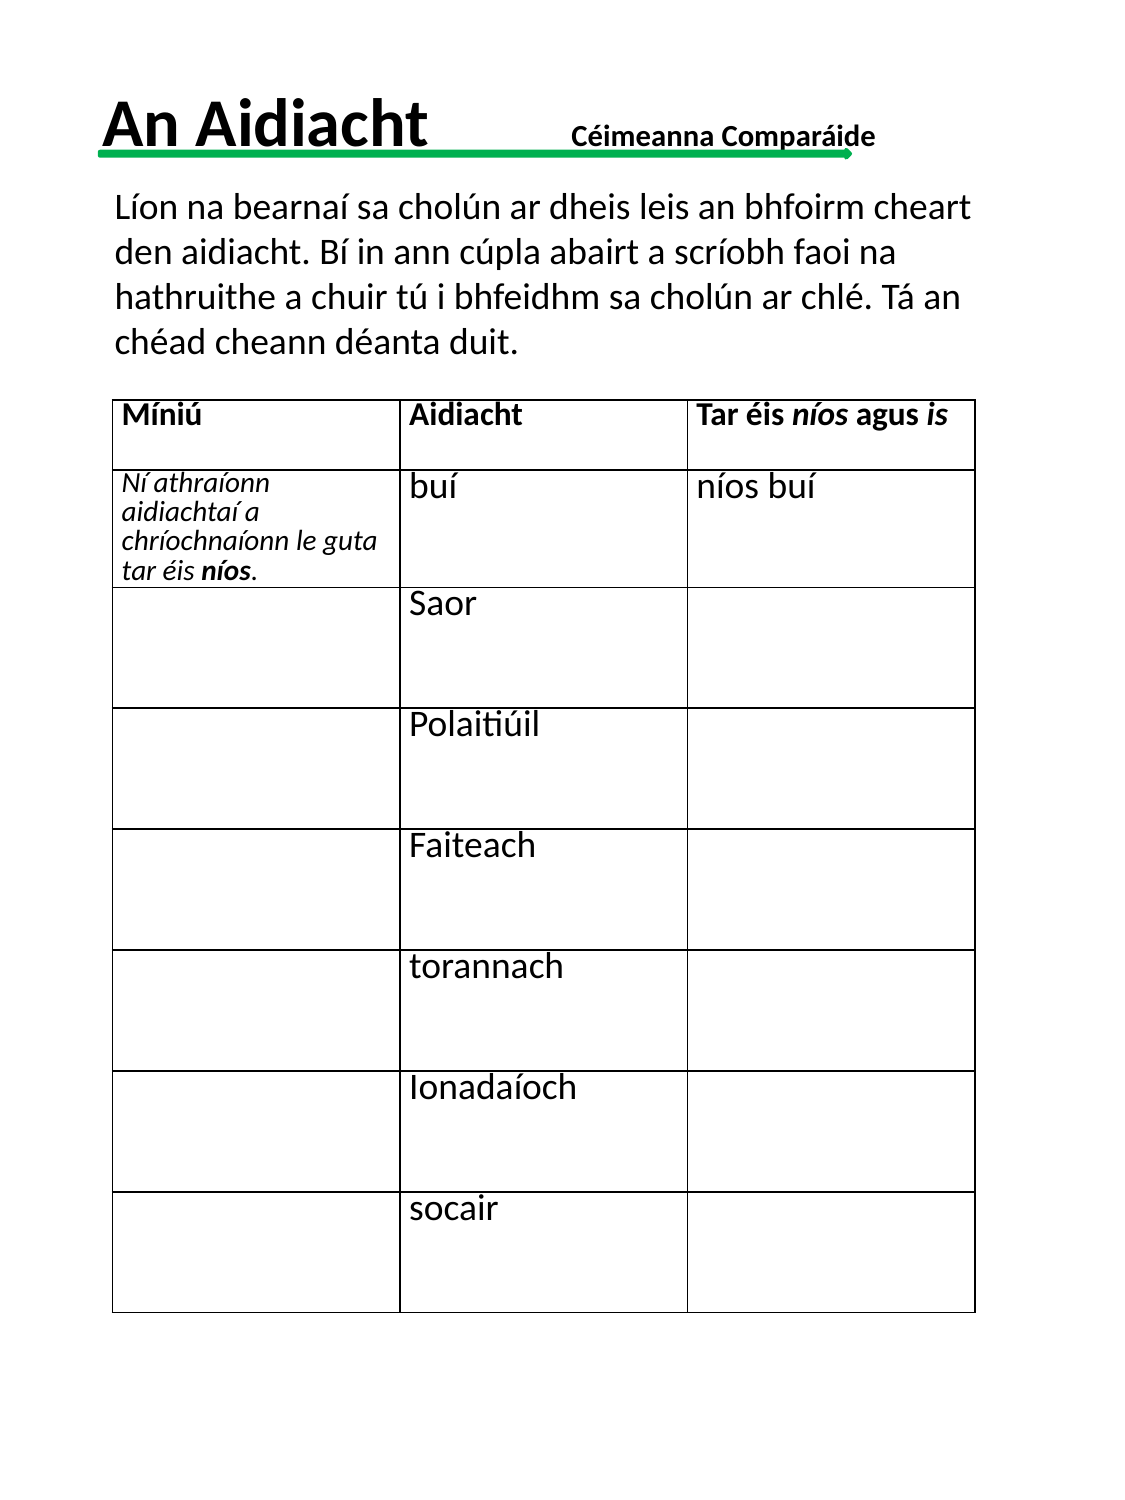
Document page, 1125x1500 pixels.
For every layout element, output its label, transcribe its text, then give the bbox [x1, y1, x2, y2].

table_cell [113, 1193, 399, 1312]
text_box Líon na bearnaí sa cholún ar dheis leis an bhfoirm cheart den aidiacht. Bí in ann cúpla abairt a scríobh faoi na hathruithe a chuir tú i bhfeidhm sa cholún ar chlé. Tá an chéad cheann déanta duit. [99, 174, 1013, 370]
table_header Aidiacht [401, 401, 687, 469]
table_cell [113, 709, 399, 828]
table_cell Ní athraíonn aidiachtaí a chríochnaíonn le guta tar éis níos. [113, 471, 399, 587]
table_header Míniú [113, 401, 399, 469]
table_cell [113, 951, 399, 1070]
table_header Tar éis níos agus is [688, 401, 974, 469]
table_cell Saor [401, 588, 687, 707]
title An Aidiacht Céimeanna Comparáide [87, 50, 1088, 188]
table_cell Ionadaíoch [401, 1072, 687, 1191]
table_cell níos buí [688, 471, 974, 587]
table_cell [688, 709, 974, 828]
table_cell socair [401, 1193, 687, 1312]
table_cell [688, 830, 974, 949]
table_cell [688, 588, 974, 707]
table_cell [113, 588, 399, 707]
table_cell torannach [401, 951, 687, 1070]
table_cell [688, 1193, 974, 1312]
table_cell [113, 830, 399, 949]
table_cell Faiteach [401, 830, 687, 949]
table_cell [688, 951, 974, 1070]
table_cell Polaitiúil [401, 709, 687, 828]
text_box [97, 148, 853, 160]
table_cell [113, 1072, 399, 1191]
table_cell buí [401, 471, 687, 587]
table_cell [688, 1072, 974, 1191]
